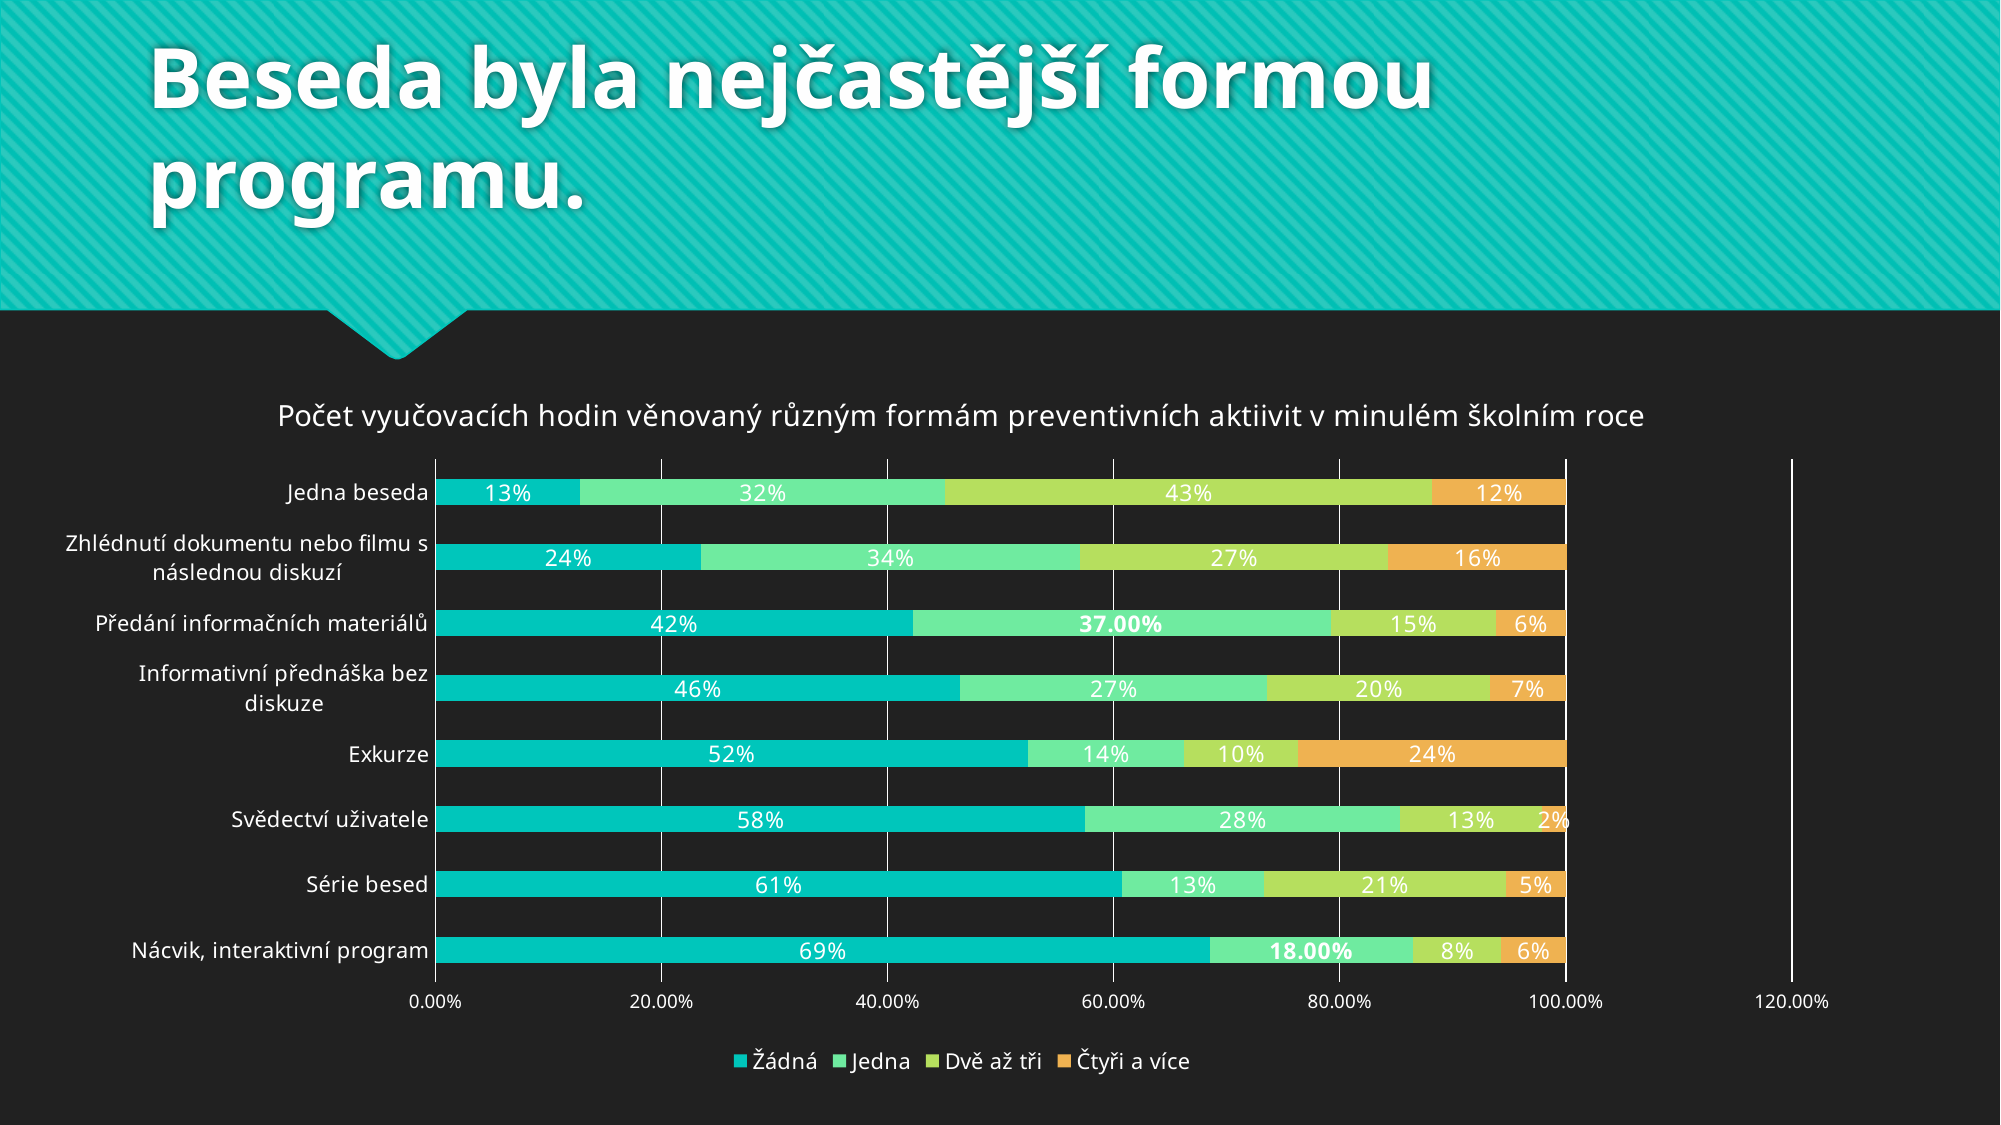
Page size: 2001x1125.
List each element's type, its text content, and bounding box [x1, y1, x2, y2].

chart [58, 364, 1866, 1082]
title Beseda byla nejčastější formou programu. [132, 73, 1868, 233]
